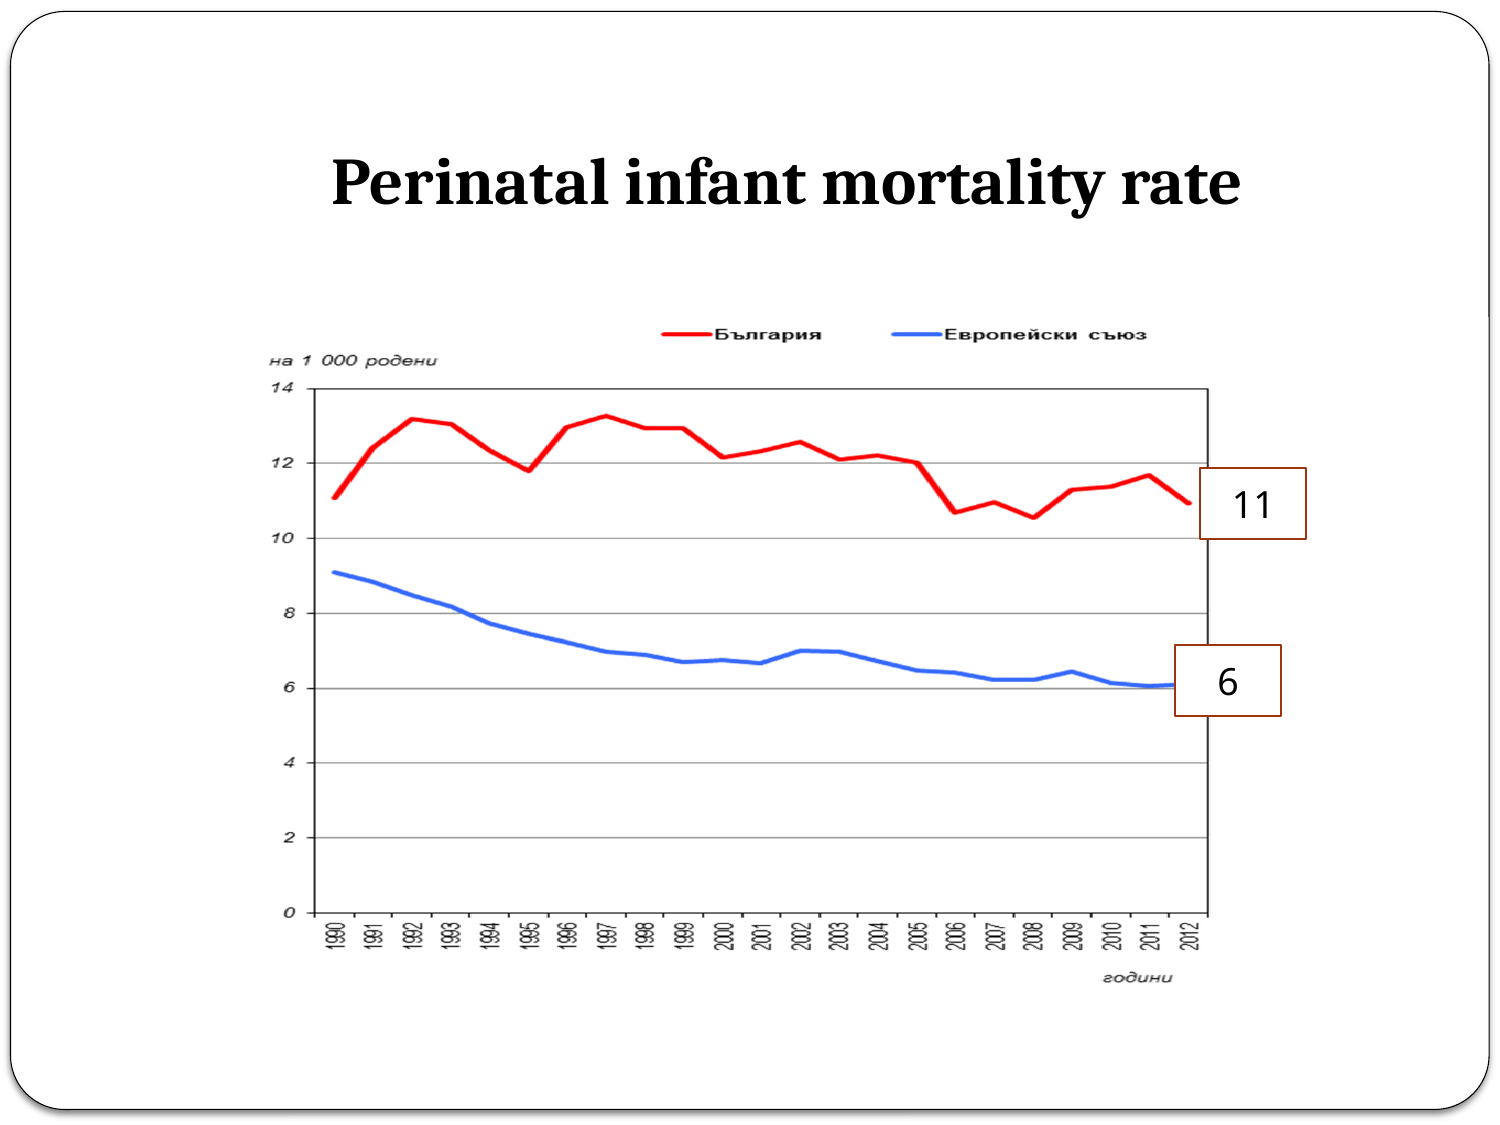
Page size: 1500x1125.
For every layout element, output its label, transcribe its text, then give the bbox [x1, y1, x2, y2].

title Perinatal infant mortality rate [150, 45, 1425, 233]
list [265, 290, 1211, 988]
text_box 11 [1218, 467, 1307, 540]
text_box 6 [1218, 644, 1282, 717]
